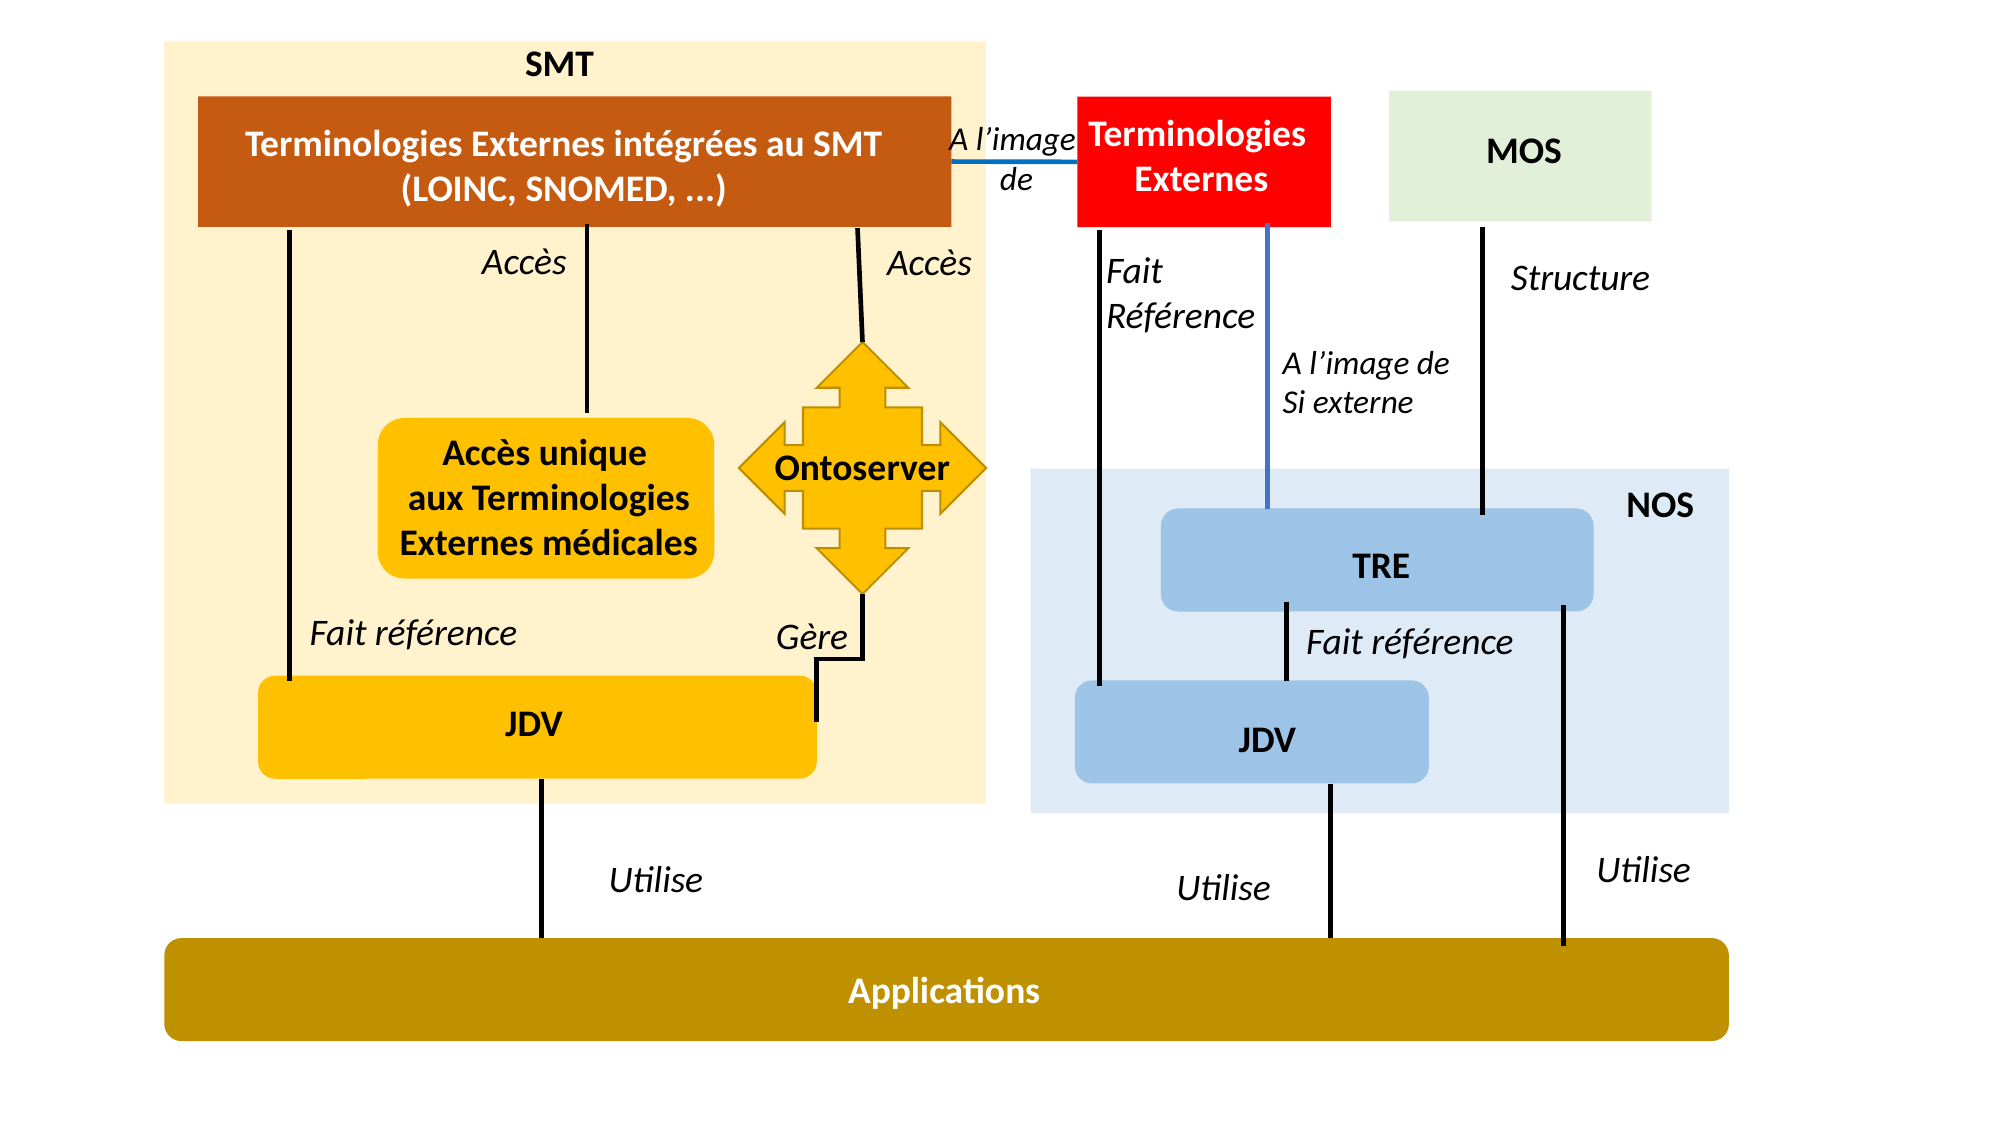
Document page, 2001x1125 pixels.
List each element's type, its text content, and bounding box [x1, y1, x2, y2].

text_box JDV [1223, 707, 1312, 767]
text_box [163, 40, 987, 805]
text_box [939, 419, 955, 435]
text_box A l’image de [934, 109, 1099, 205]
text_box Accès [872, 230, 987, 291]
text_box Gère [760, 604, 864, 665]
text_box [939, 496, 960, 517]
text_box Utilise [1161, 855, 1286, 915]
text_box Accès unique aux Terminologies Externes médicales [384, 420, 714, 571]
text_box Fait Référence [1091, 238, 1097, 344]
text_box [765, 496, 786, 517]
text_box Fait référence [294, 600, 533, 661]
text_box A l’image de Si externe [1268, 333, 1466, 428]
text_box [392, 416, 700, 420]
text_box [801, 496, 924, 594]
text_box [197, 217, 952, 228]
text_box TRE [1337, 533, 1426, 594]
text_box [770, 419, 786, 435]
text_box [737, 446, 759, 490]
text_box Terminologies Externes [1068, 101, 1327, 207]
text_box SMT [510, 31, 609, 92]
text_box Utilise [594, 847, 719, 908]
text_box [1289, 613, 1561, 814]
text_box [1159, 507, 1595, 613]
text_box [1029, 468, 1328, 814]
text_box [775, 635, 904, 681]
text_box [163, 936, 1730, 1043]
text_box Fait Référence [1102, 238, 1265, 344]
text_box [1073, 679, 1430, 785]
text_box [197, 95, 952, 111]
text_box Structure [1496, 245, 1666, 305]
text_box [376, 426, 708, 580]
text_box Accès [467, 229, 582, 290]
text_box [965, 445, 988, 491]
text_box Applications [164, 959, 1724, 1019]
text_box MOS [1397, 118, 1651, 179]
text_box Ontoserver [759, 435, 965, 496]
text_box JDV [490, 691, 578, 752]
text_box NOS [1611, 472, 1710, 533]
text_box Terminologies Externes intégrées au SMT (LOINC, SNOMED, ...) [176, 111, 952, 217]
text_box [801, 342, 924, 435]
text_box [1076, 96, 1332, 228]
text_box Fait référence [1291, 610, 1529, 670]
text_box [256, 674, 818, 780]
text_box [1270, 468, 1480, 507]
text_box Utilise [1581, 837, 1706, 898]
text_box [1485, 468, 1730, 814]
text_box [1388, 90, 1653, 222]
